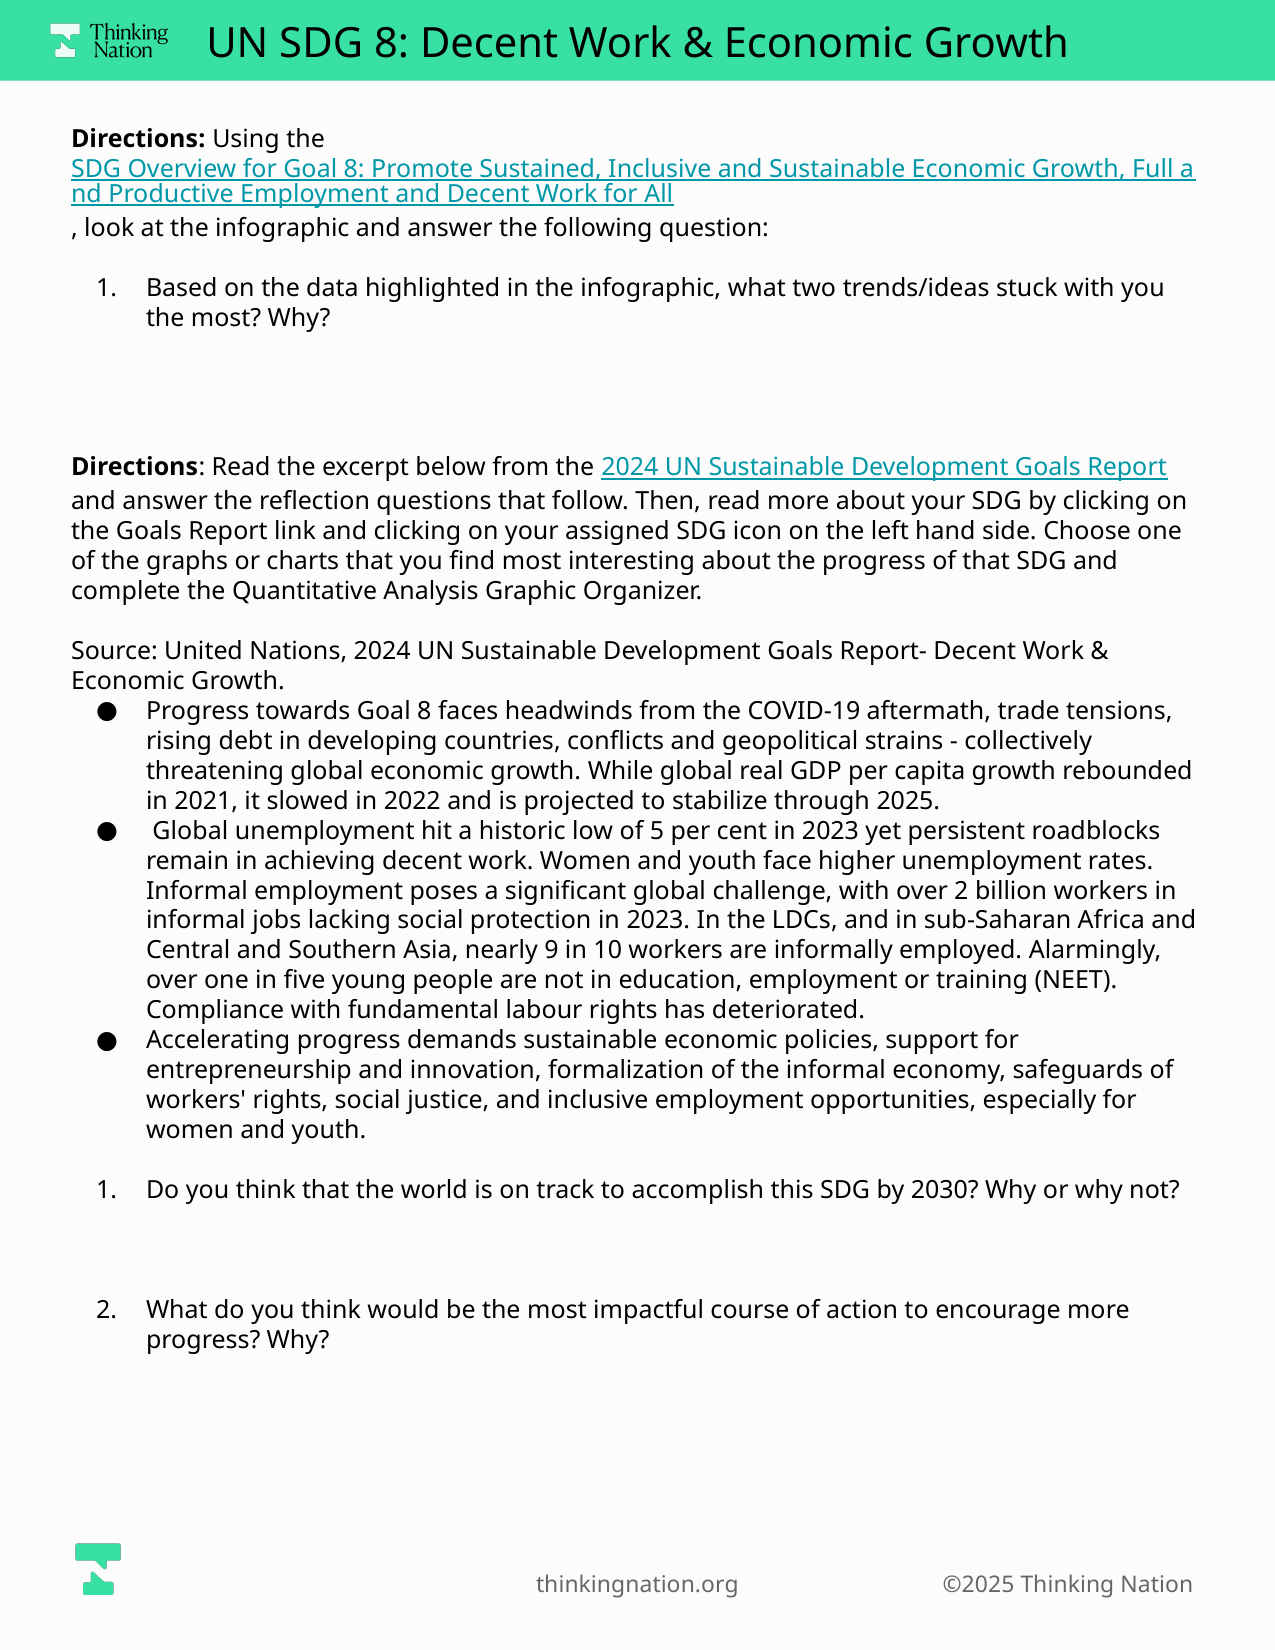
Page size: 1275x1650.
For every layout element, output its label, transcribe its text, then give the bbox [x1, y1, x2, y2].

text_box thinkingnation.org [486, 1553, 789, 1605]
text_box Directions: Using the SDG Overview for Goal 8: Promote Sustained, Inclusive and Sustainable Economic Growth, Full and Productive Employment and Decent Work for All, look at the infographic and answer the following question: Based on the data highlighted in the infographic, what two trends/ideas stuck with you the most? Why? Directions: Read the excerpt below from the 2024 UN Sustainable Development Goals Report and answer the reflection questions that follow. Then, read more about your SDG by clicking on the Goals Report link and clicking on your assigned SDG icon on the left hand side. Choose one of the graphs or charts that you find most interesting about the progress of that SDG and complete the Quantitative Analysis Graphic Organizer. Source: United Nations, 2024 UN Sustainable Development Goals Report- Decent Work & Economic Growth. Progress towards Goal 8 faces headwinds from the COVID-19 aftermath, trade tensions, rising debt in developing countries, conflicts and geopolitical strains - collectively threatening global economic growth. While global real GDP per capita growth rebounded in 2021, it slowed in 2022 and is projected to stabilize through 2025. Global unemployment hit a historic low of 5 per cent in 2023 yet persistent roadblocks remain in achieving decent work. Women and youth face higher unemployment rates. Informal employment poses a significant global challenge, with over 2 billion workers in informal jobs lacking social protection in 2023. In the LDCs, and in sub-Saharan Africa and Central and Southern Asia, nearly 9 in 10 workers are informally employed. Alarmingly, over one in five young people are not in education, employment or training (NEET). Compliance with fundamental labour rights has deteriorated. Accelerating progress demands sustainable economic policies, support for entrepreneurship and innovation, formalization of the informal economy, safeguards of workers' rights, social justice, and inclusive employment opportunities, especially for women and youth. Do you think that the world is on track to accomplish this SDG by 2030? Why or why not? What do you think would be the most impactful course of action to encourage more progress? Why? [56, 107, 1219, 1404]
picture [62, 1533, 134, 1605]
picture [36, 12, 172, 69]
text_box ©2025 Thinking Nation [907, 1553, 1210, 1605]
text_box UN SDG 8: Decent Work & Economic Growth [0, 0, 1275, 81]
